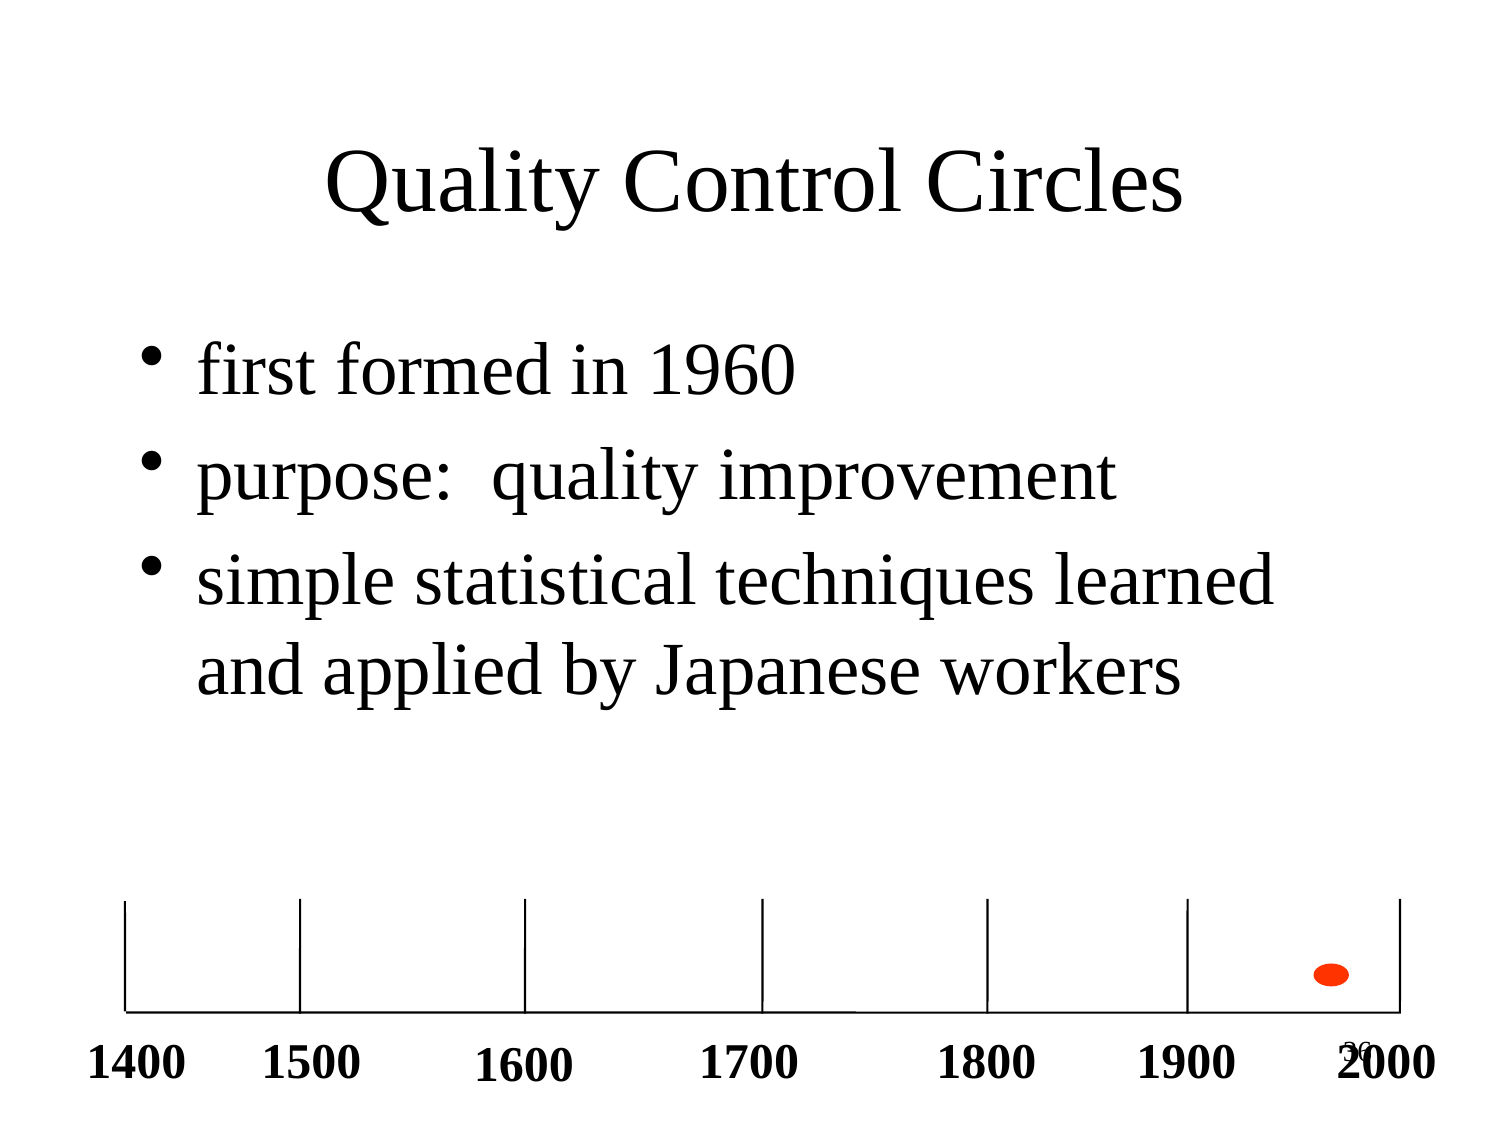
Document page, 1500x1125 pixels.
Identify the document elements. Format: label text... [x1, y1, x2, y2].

text_box 1900 [1121, 1022, 1252, 1097]
text_box 1500 [246, 1022, 377, 1097]
text_box 1600 [459, 1024, 601, 1099]
title Quality Control Circles [112, 99, 1400, 250]
text_box 1700 [684, 1022, 814, 1097]
text_box 1800 [921, 1022, 1052, 1097]
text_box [124, 898, 1401, 1014]
text_box 2000 [1321, 1021, 1452, 1097]
list first formed in 1960 purpose: quality improvement simple statistical techniques learned and applied by Japanese workers [125, 312, 1413, 800]
text_box 1400 [71, 1021, 202, 1097]
slide_number 36 [1074, 1025, 1388, 1100]
